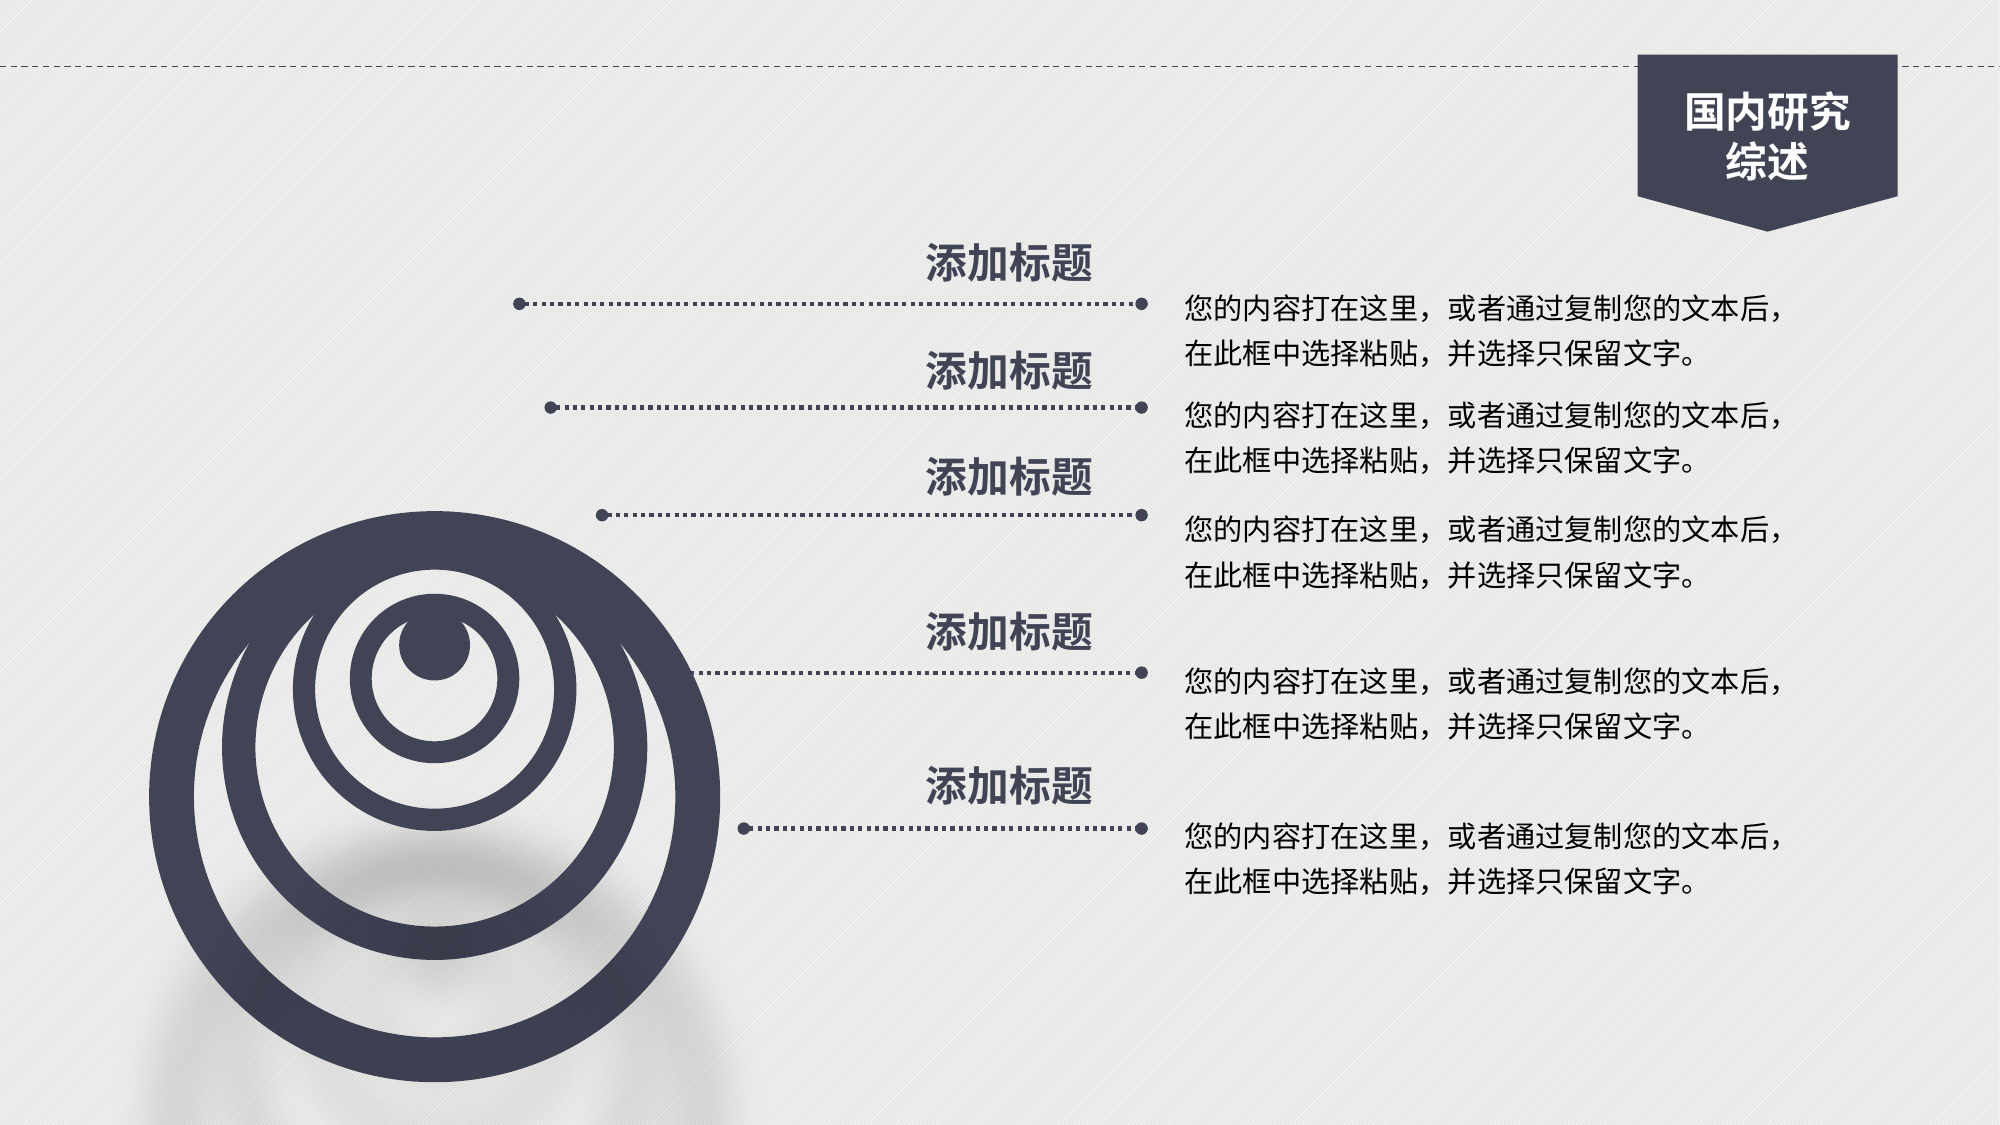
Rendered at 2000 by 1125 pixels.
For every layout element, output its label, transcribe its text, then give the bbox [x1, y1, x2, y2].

text_box 添加标题 [911, 752, 1108, 818]
text_box 添加标题 [911, 229, 1108, 295]
text_box 添加标题 [911, 442, 1108, 508]
text_box 您的内容打在这里，或者通过复制您的文本后，在此框中选择粘贴，并选择只保留文字。 [1169, 379, 1804, 485]
text_box [1635, 52, 1900, 65]
text_box [219, 532, 650, 921]
text_box 您的内容打在这里，或者通过复制您的文本后，在此框中选择粘贴，并选择只保留文字。 [1169, 493, 1804, 600]
text_box [397, 607, 473, 683]
text_box [347, 591, 522, 766]
text_box [290, 545, 579, 834]
text_box 国内研究 综述 [1669, 78, 1866, 193]
text_box 您的内容打在这里，或者通过复制您的文本后，在此框中选择粘贴，并选择只保留文字。 [1169, 272, 1804, 378]
text_box 添加标题 [911, 336, 1108, 402]
text_box 您的内容打在这里，或者通过复制您的文本后，在此框中选择粘贴，并选择只保留文字。 [1169, 645, 1804, 751]
text_box 您的内容打在这里，或者通过复制您的文本后，在此框中选择粘贴，并选择只保留文字。 [1169, 800, 1804, 906]
text_box [147, 509, 723, 991]
text_box 添加标题 [911, 598, 1108, 664]
text_box [1635, 78, 1900, 234]
